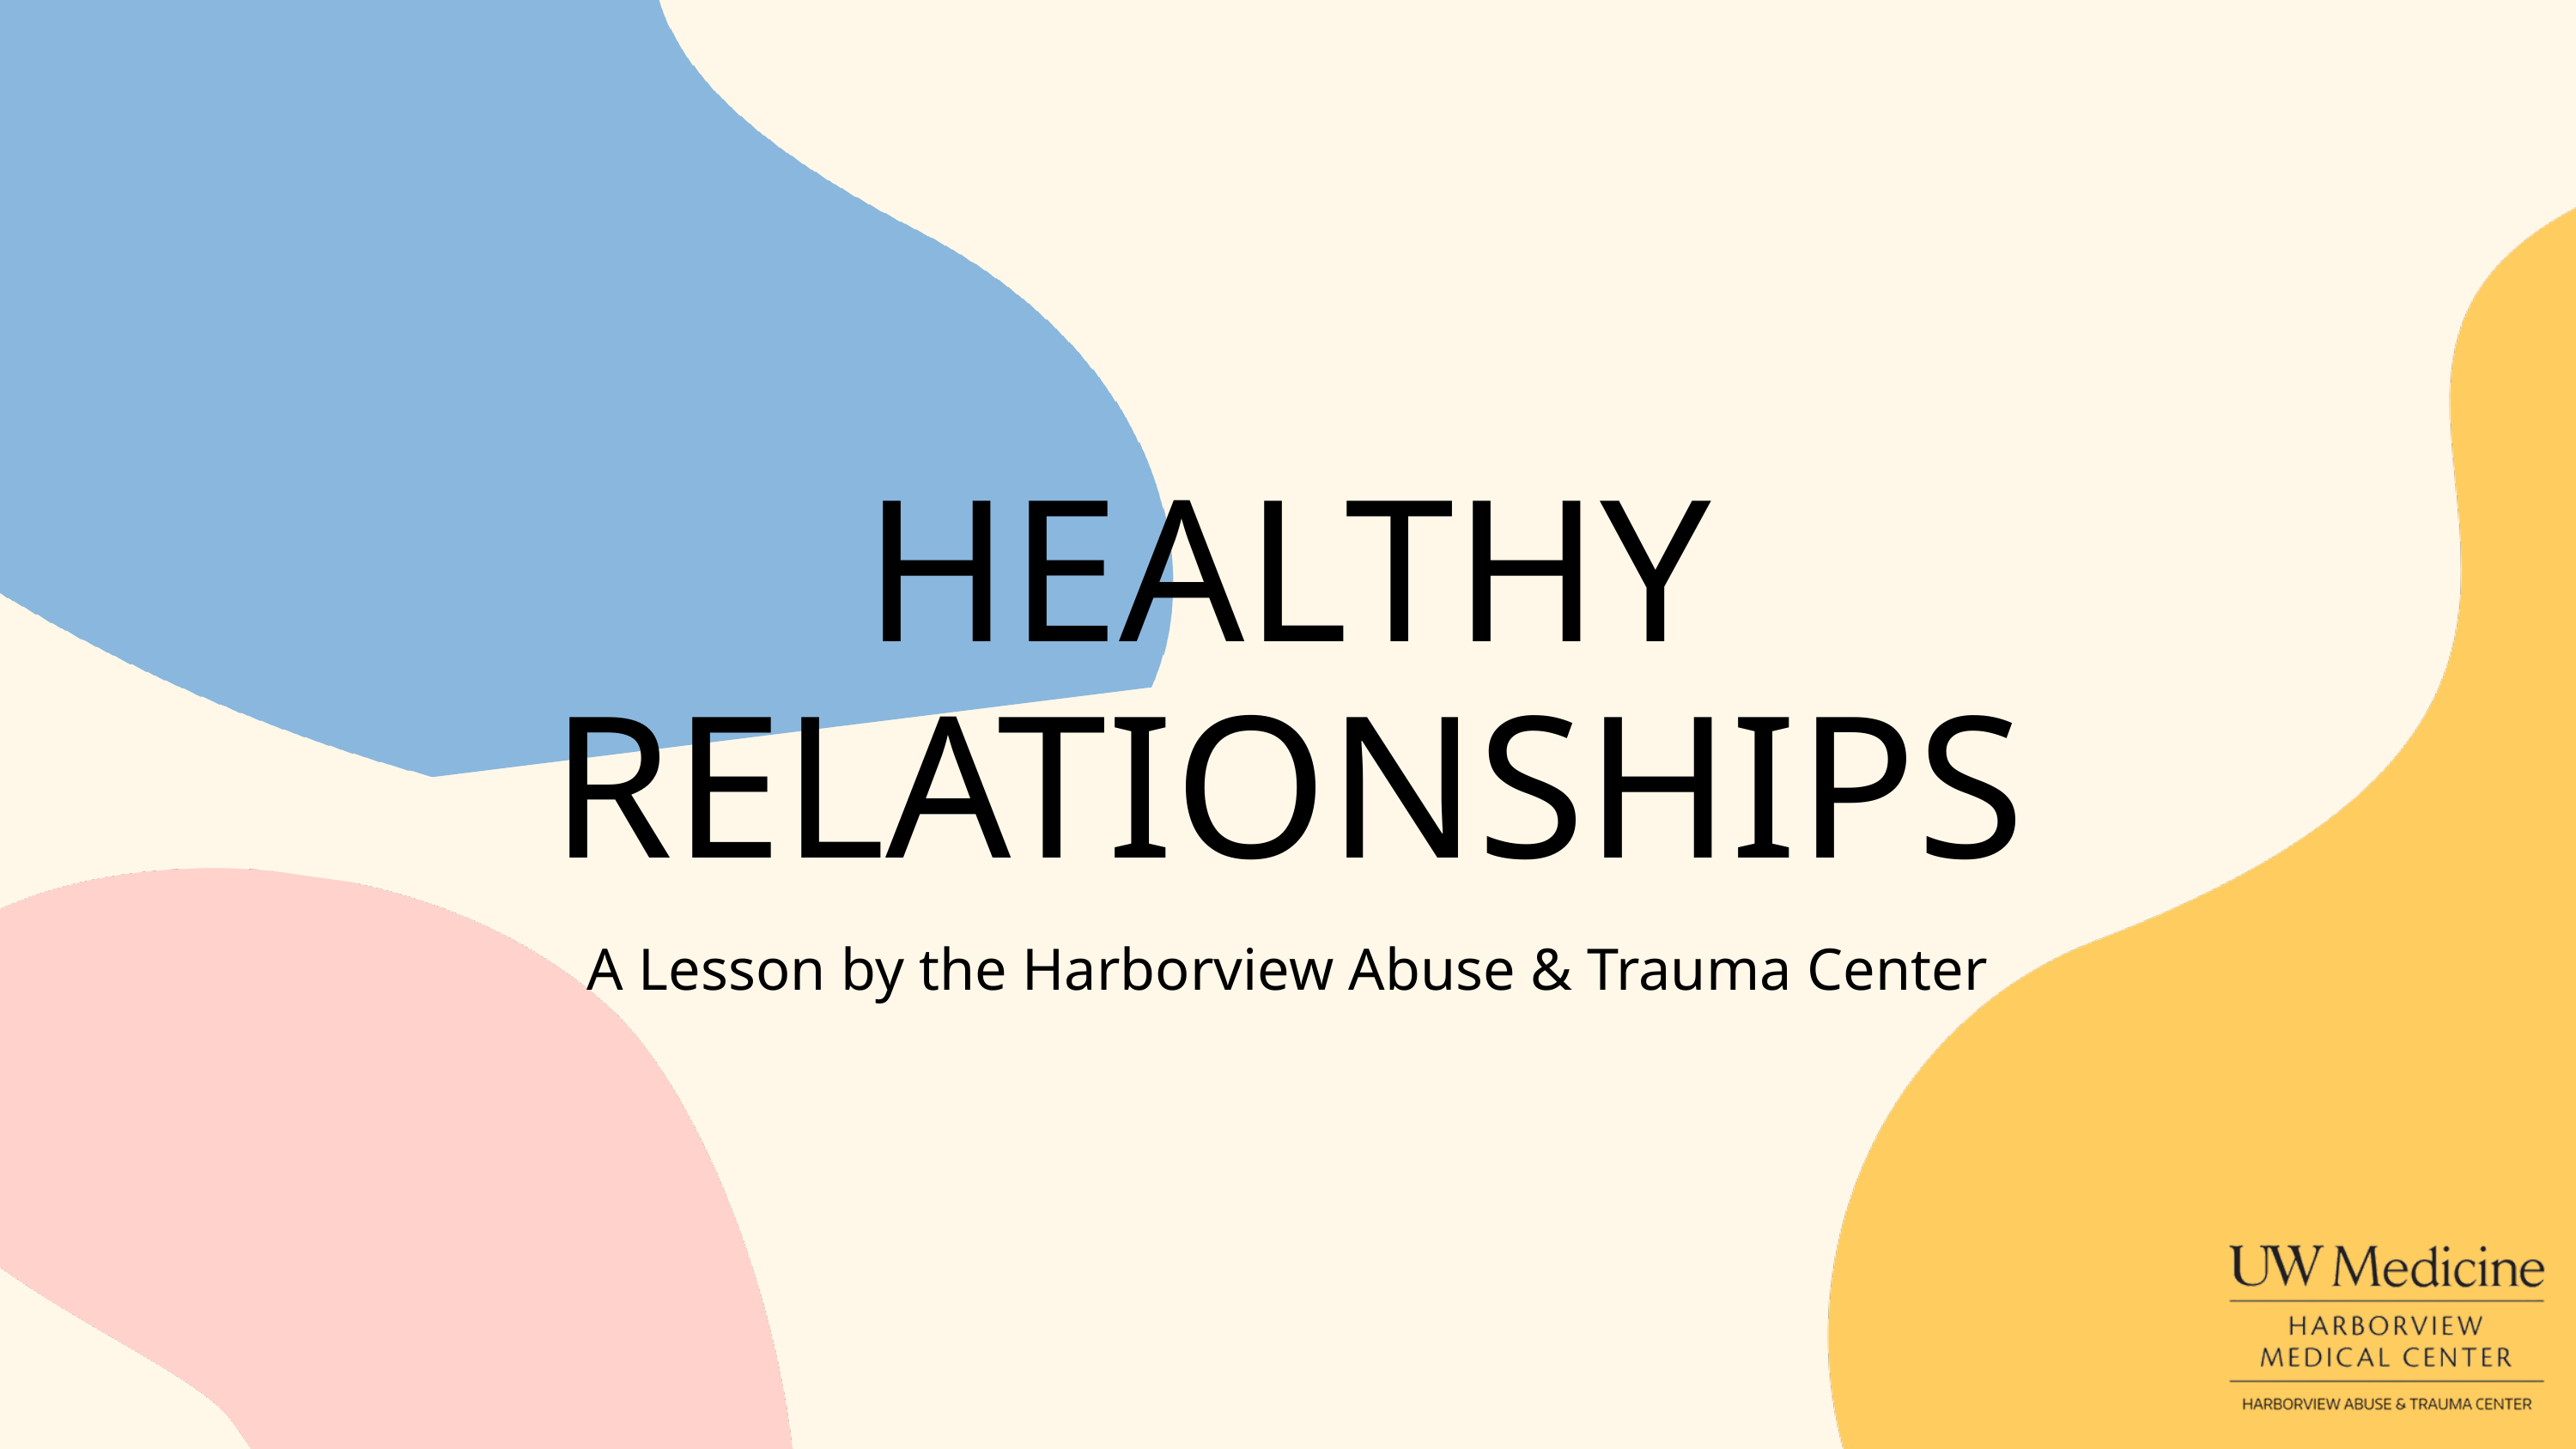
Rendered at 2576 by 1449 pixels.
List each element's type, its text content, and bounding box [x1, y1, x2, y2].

text_box A Lesson by the Harborview Abuse & Trauma Center [442, 921, 2134, 1002]
text_box HEALTHY RELATIONSHIPS [402, 464, 2173, 898]
text_box [1698, 0, 2576, 1449]
text_box [0, 832, 935, 1449]
text_box [0, 0, 1207, 832]
text_box [2198, 1222, 2576, 1449]
